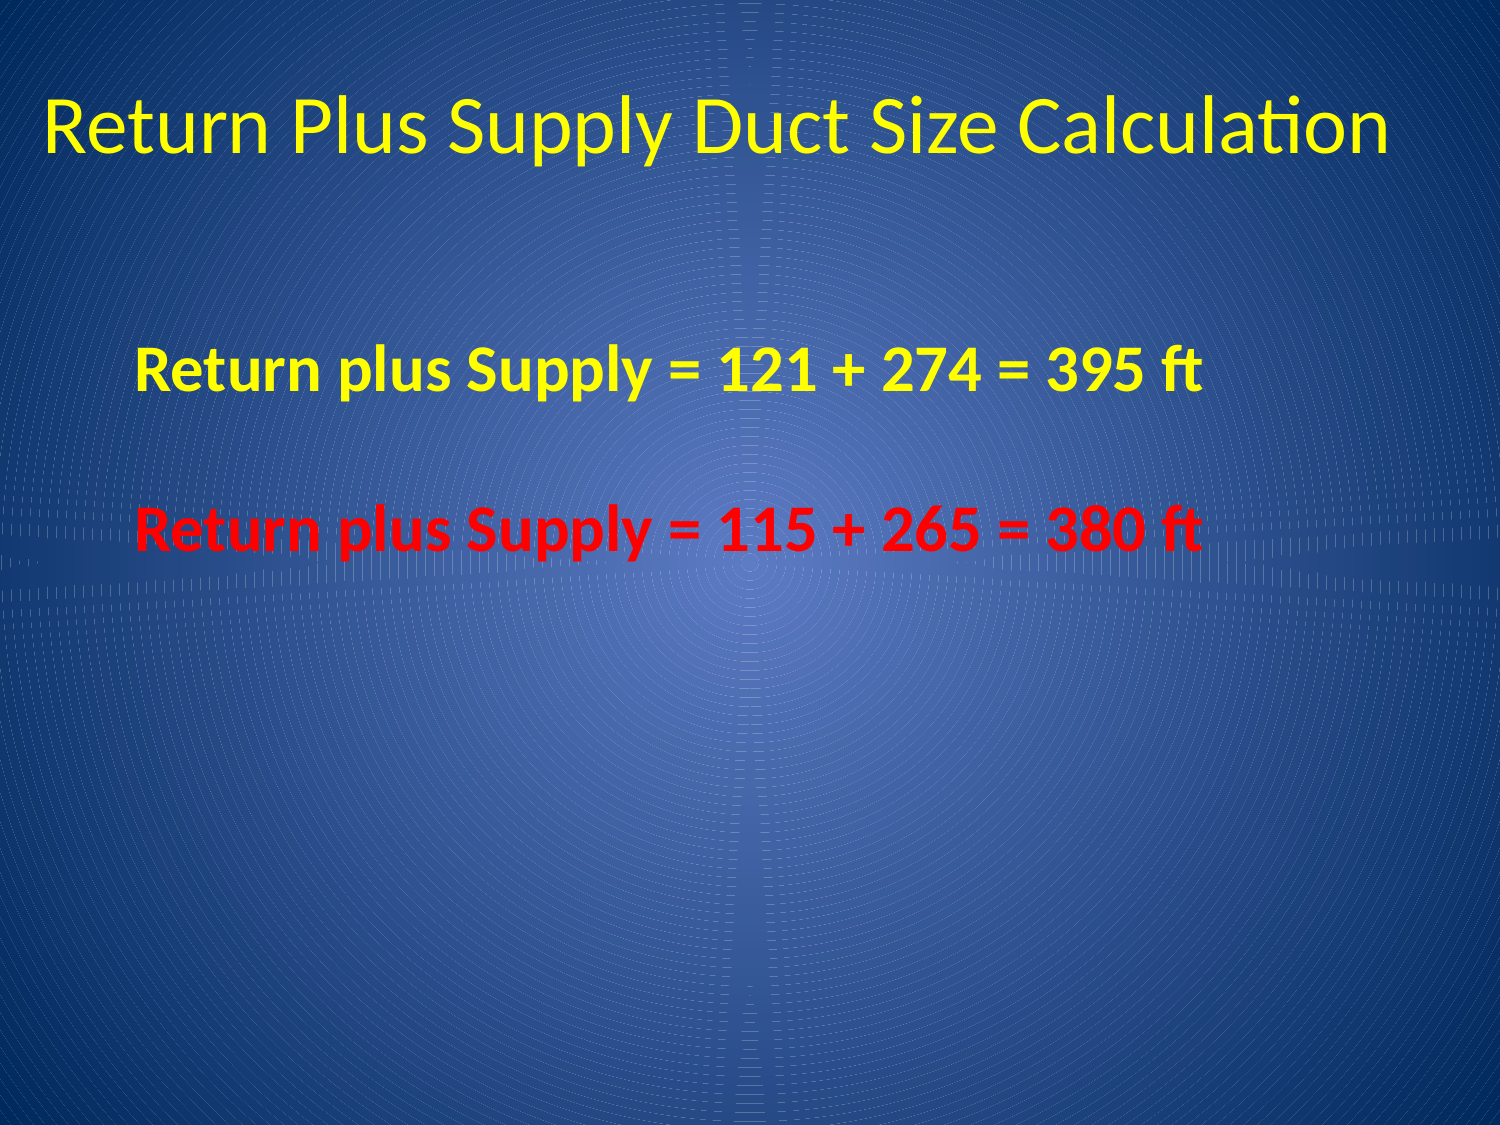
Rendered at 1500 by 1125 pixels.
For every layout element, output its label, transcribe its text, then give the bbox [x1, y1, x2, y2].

text_box Return Plus Supply Duct Size Calculation [27, 62, 1408, 178]
text_box Return plus Supply = 121 + 274 = 395 ft Return plus Supply = 115 + 265 = 380 ft [119, 237, 1220, 732]
